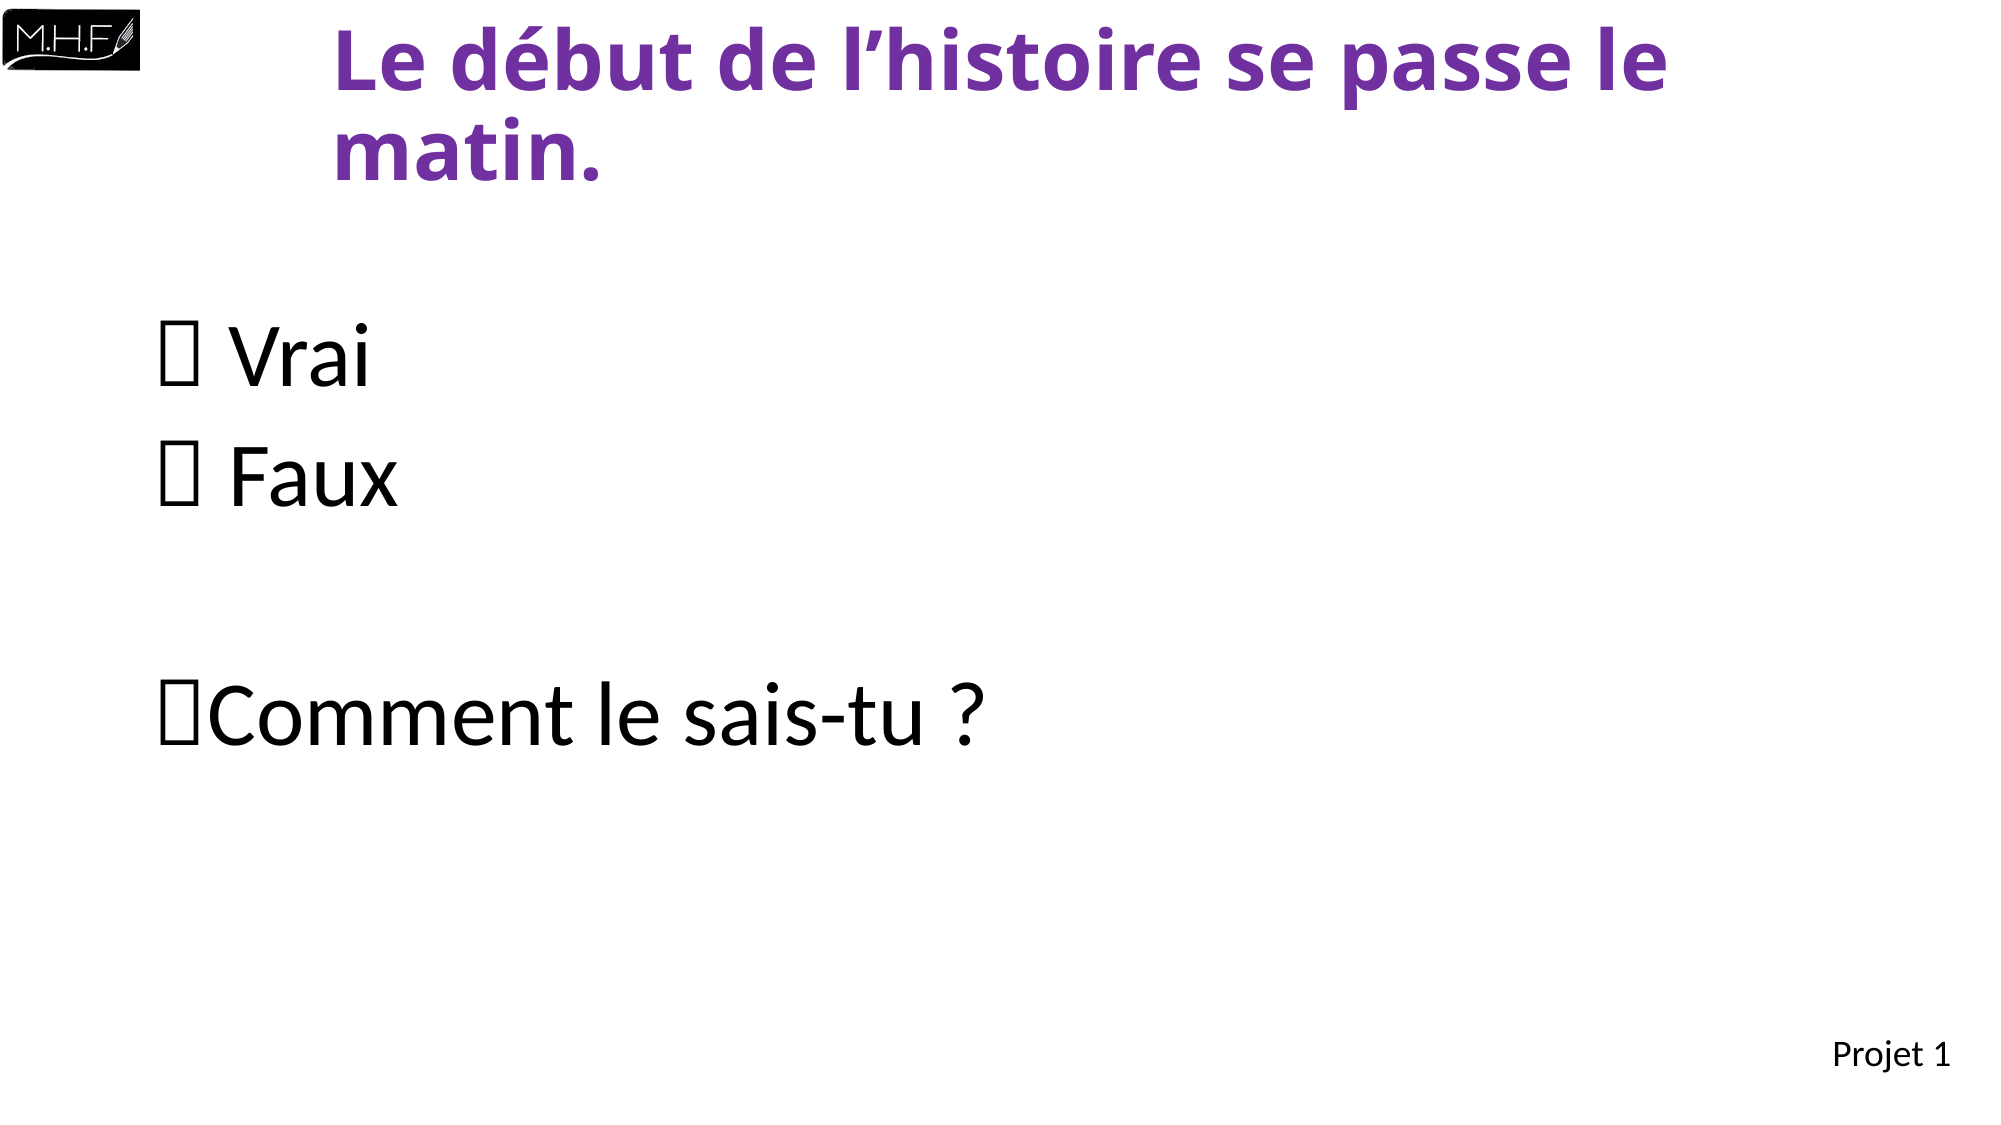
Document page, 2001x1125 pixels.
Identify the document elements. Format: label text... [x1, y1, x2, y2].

picture [0, 7, 140, 74]
title Le début de l’histoire se passe le matin. [316, 0, 1863, 218]
list  Vrai  Faux Comment le sais-tu ? [137, 299, 1863, 1014]
text_box Projet 1 [1362, 1021, 1967, 1082]
